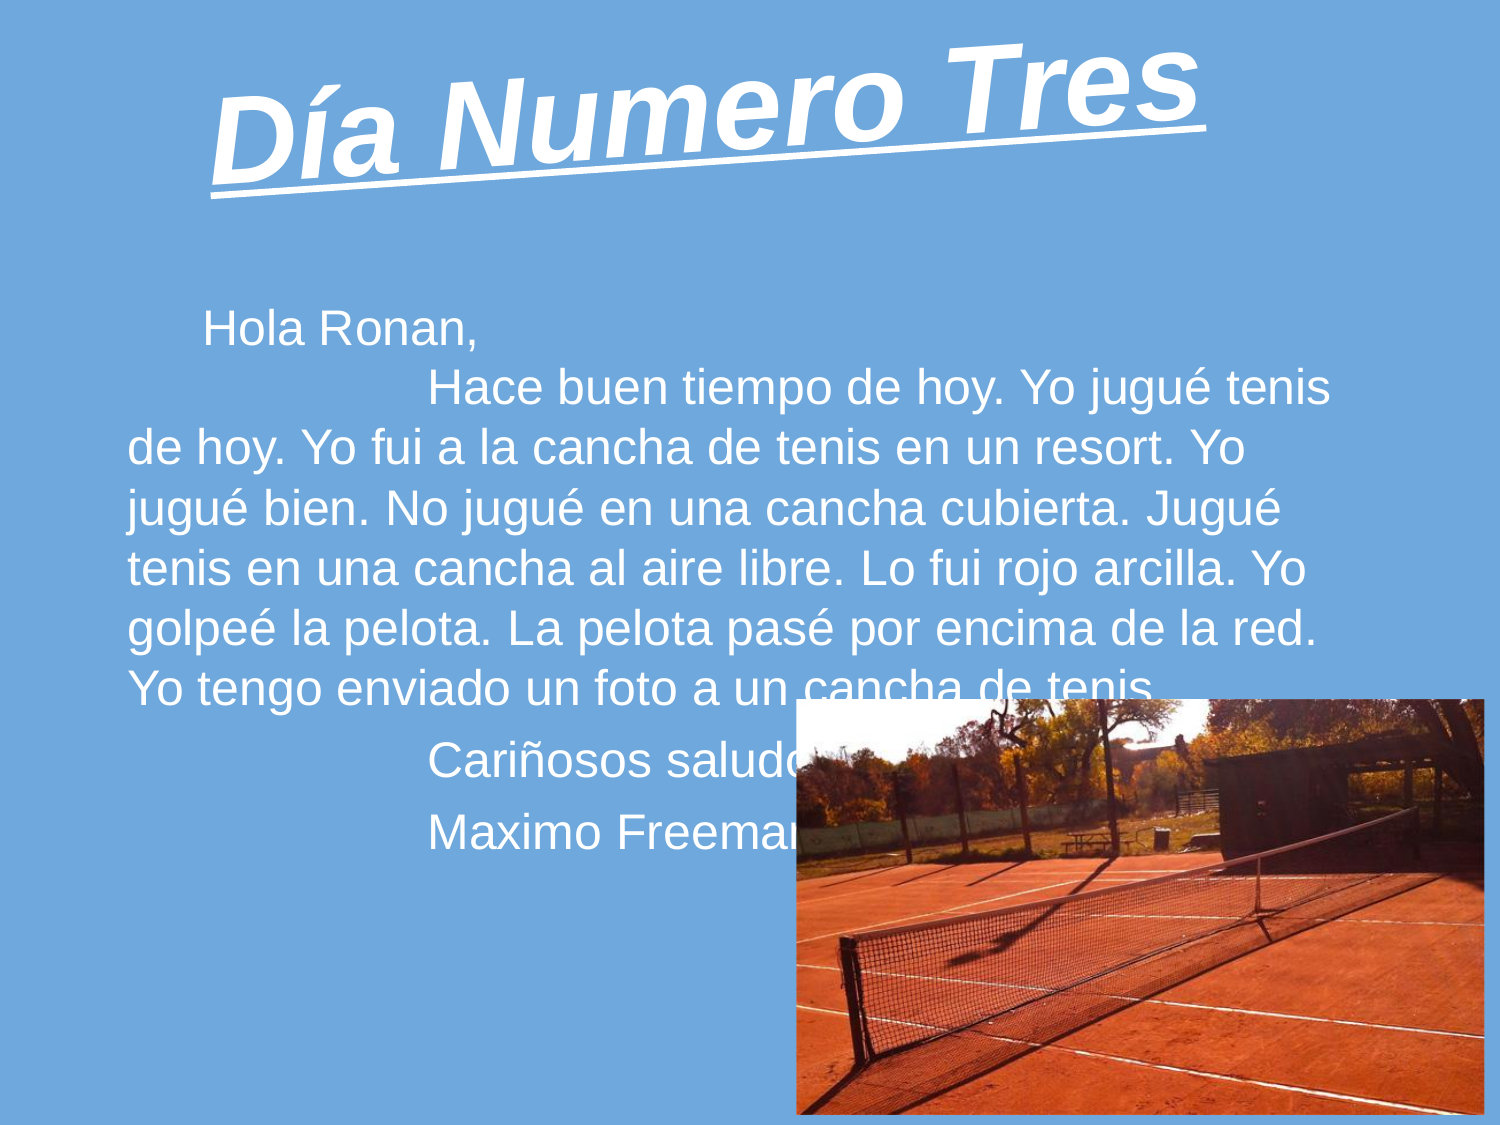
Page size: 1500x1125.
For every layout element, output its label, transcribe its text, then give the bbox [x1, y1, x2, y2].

title Día Numero Tres [34, 0, 1322, 238]
text_box [796, 699, 1485, 1115]
subtitle Hola Ronan, Hace buen tiempo de hoy. Yo jugué tenis de hoy. Yo fui a la cancha de tenis en un resort. Yo jugué bien. No jugué en una cancha cubierta. Jugué tenis en una cancha al aire libre. Lo fui rojo arcilla. Yo golpeé la pelota. La pelota pasé por encima de la red. Yo tengo enviado un foto a un cancha de tenis. Cariñosos saludos, Maximo Freeman [112, 279, 1388, 963]
